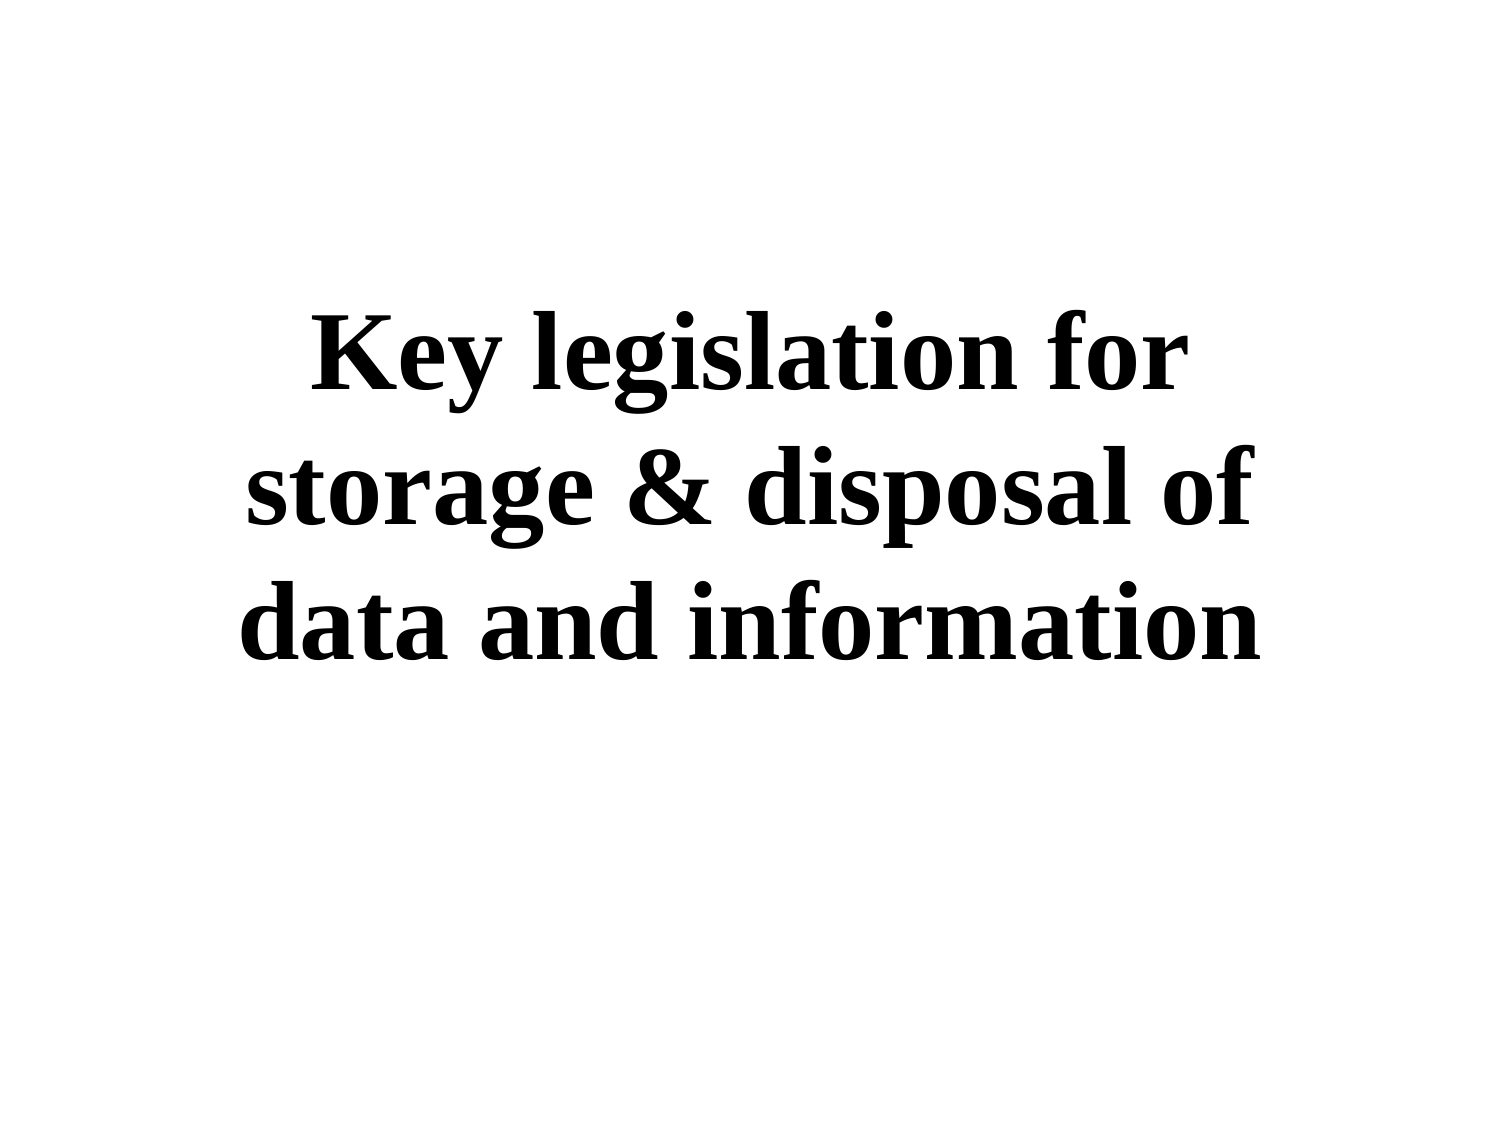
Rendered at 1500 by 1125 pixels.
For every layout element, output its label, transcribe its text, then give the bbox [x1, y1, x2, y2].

text_box Key legislation for storage & disposal of data and information [137, 269, 1363, 689]
